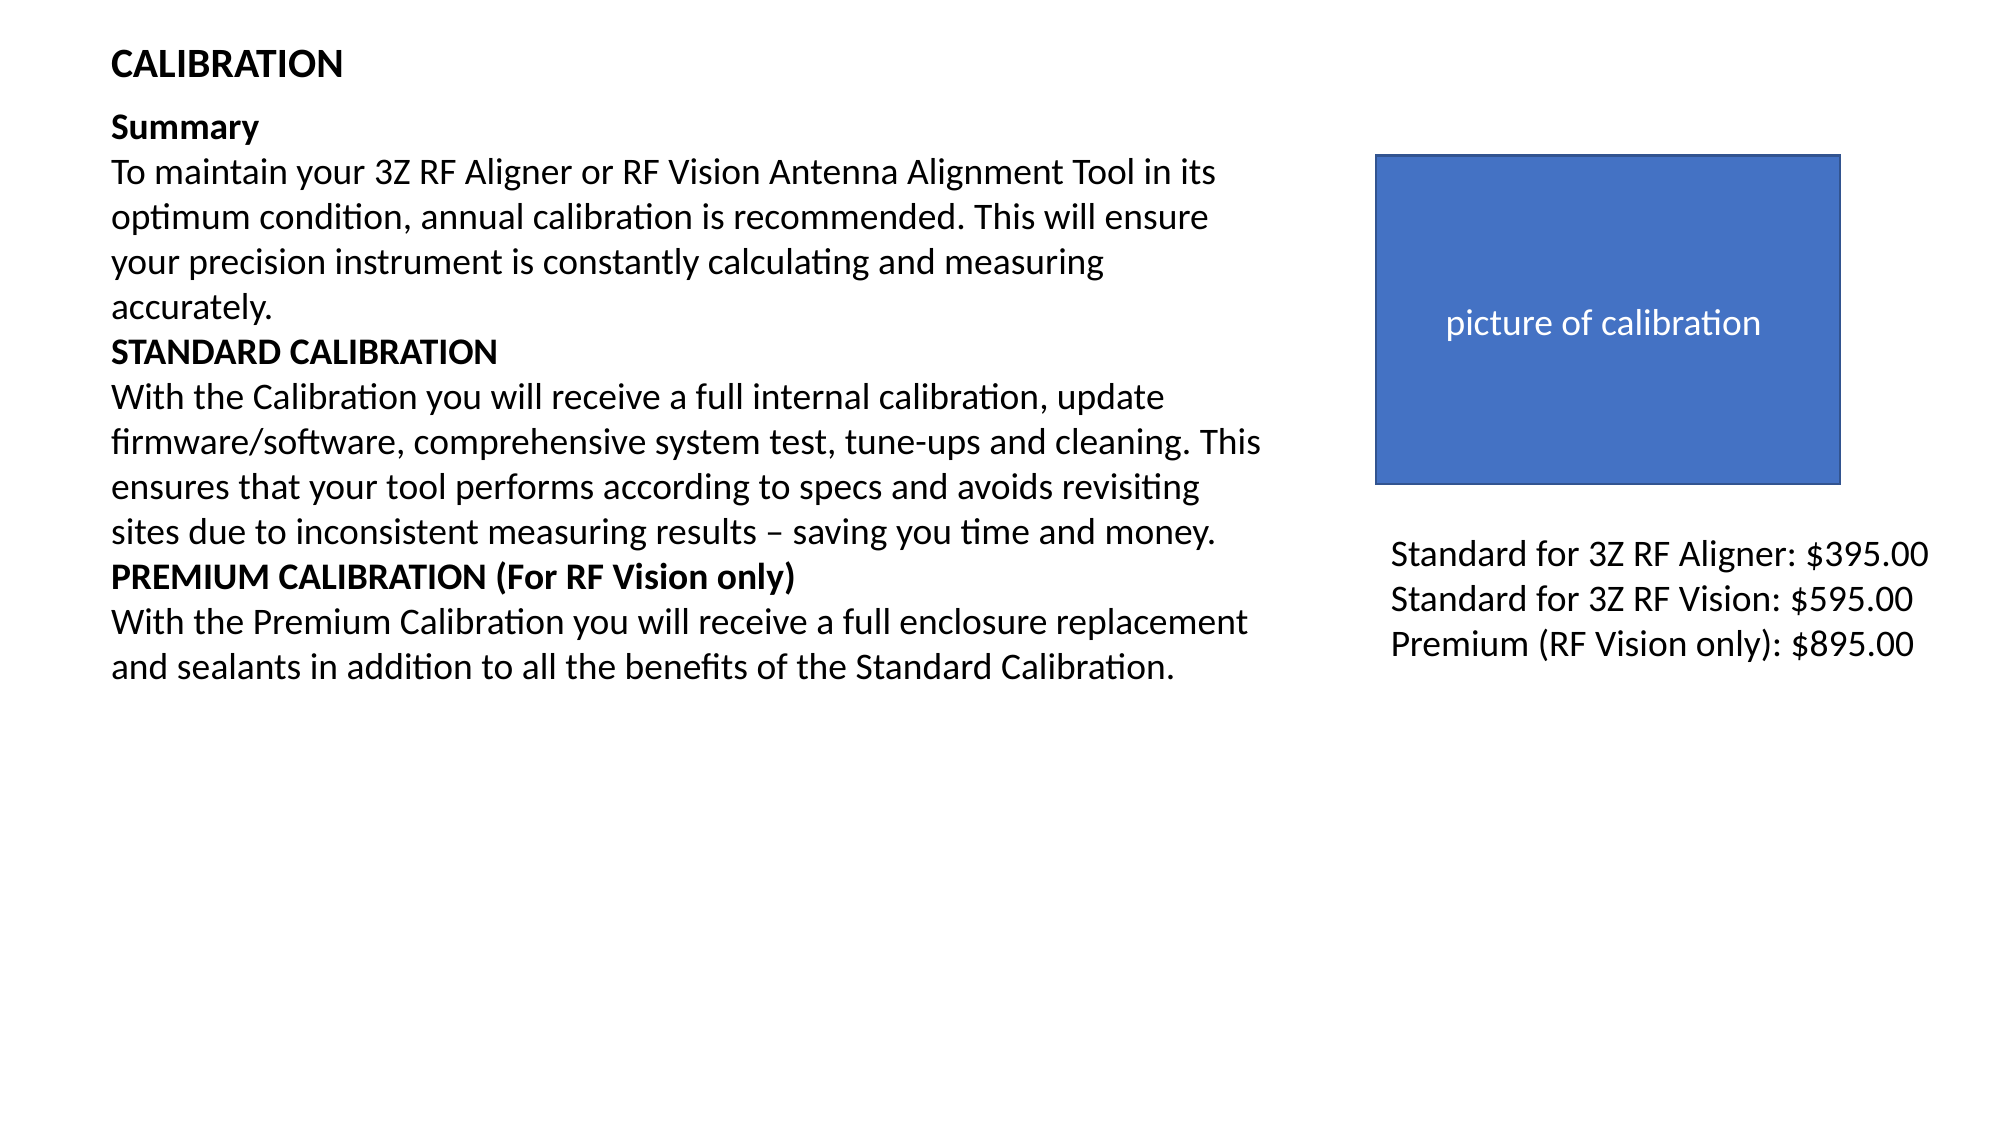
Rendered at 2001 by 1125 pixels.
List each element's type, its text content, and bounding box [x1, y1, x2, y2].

text_box picture of calibration [1375, 154, 1841, 485]
text_box Summary To maintain your 3Z RF Aligner or RF Vision Antenna Alignment Tool in its optimum condition, annual calibration is recommended. This will ensure your precision instrument is constantly calculating and measuring accurately. STANDARD CALIBRATION With the Calibration you will receive a full internal calibration, update firmware/software, comprehensive system test, tune-ups and cleaning. This ensures that your tool performs according to specs and avoids revisiting sites due to inconsistent measuring results – saving you time and money. PREMIUM CALIBRATION (For RF Vision only) With the Premium Calibration you will receive a full enclosure replacement and sealants in addition to all the benefits of the Standard Calibration. [96, 94, 1291, 730]
text_box Standard for 3Z RF Aligner: $395.00 Standard for 3Z RF Vision: $595.00 Premium (RF Vision only): $895.00 [1376, 521, 1965, 671]
text_box CALIBRATION [96, 28, 807, 94]
